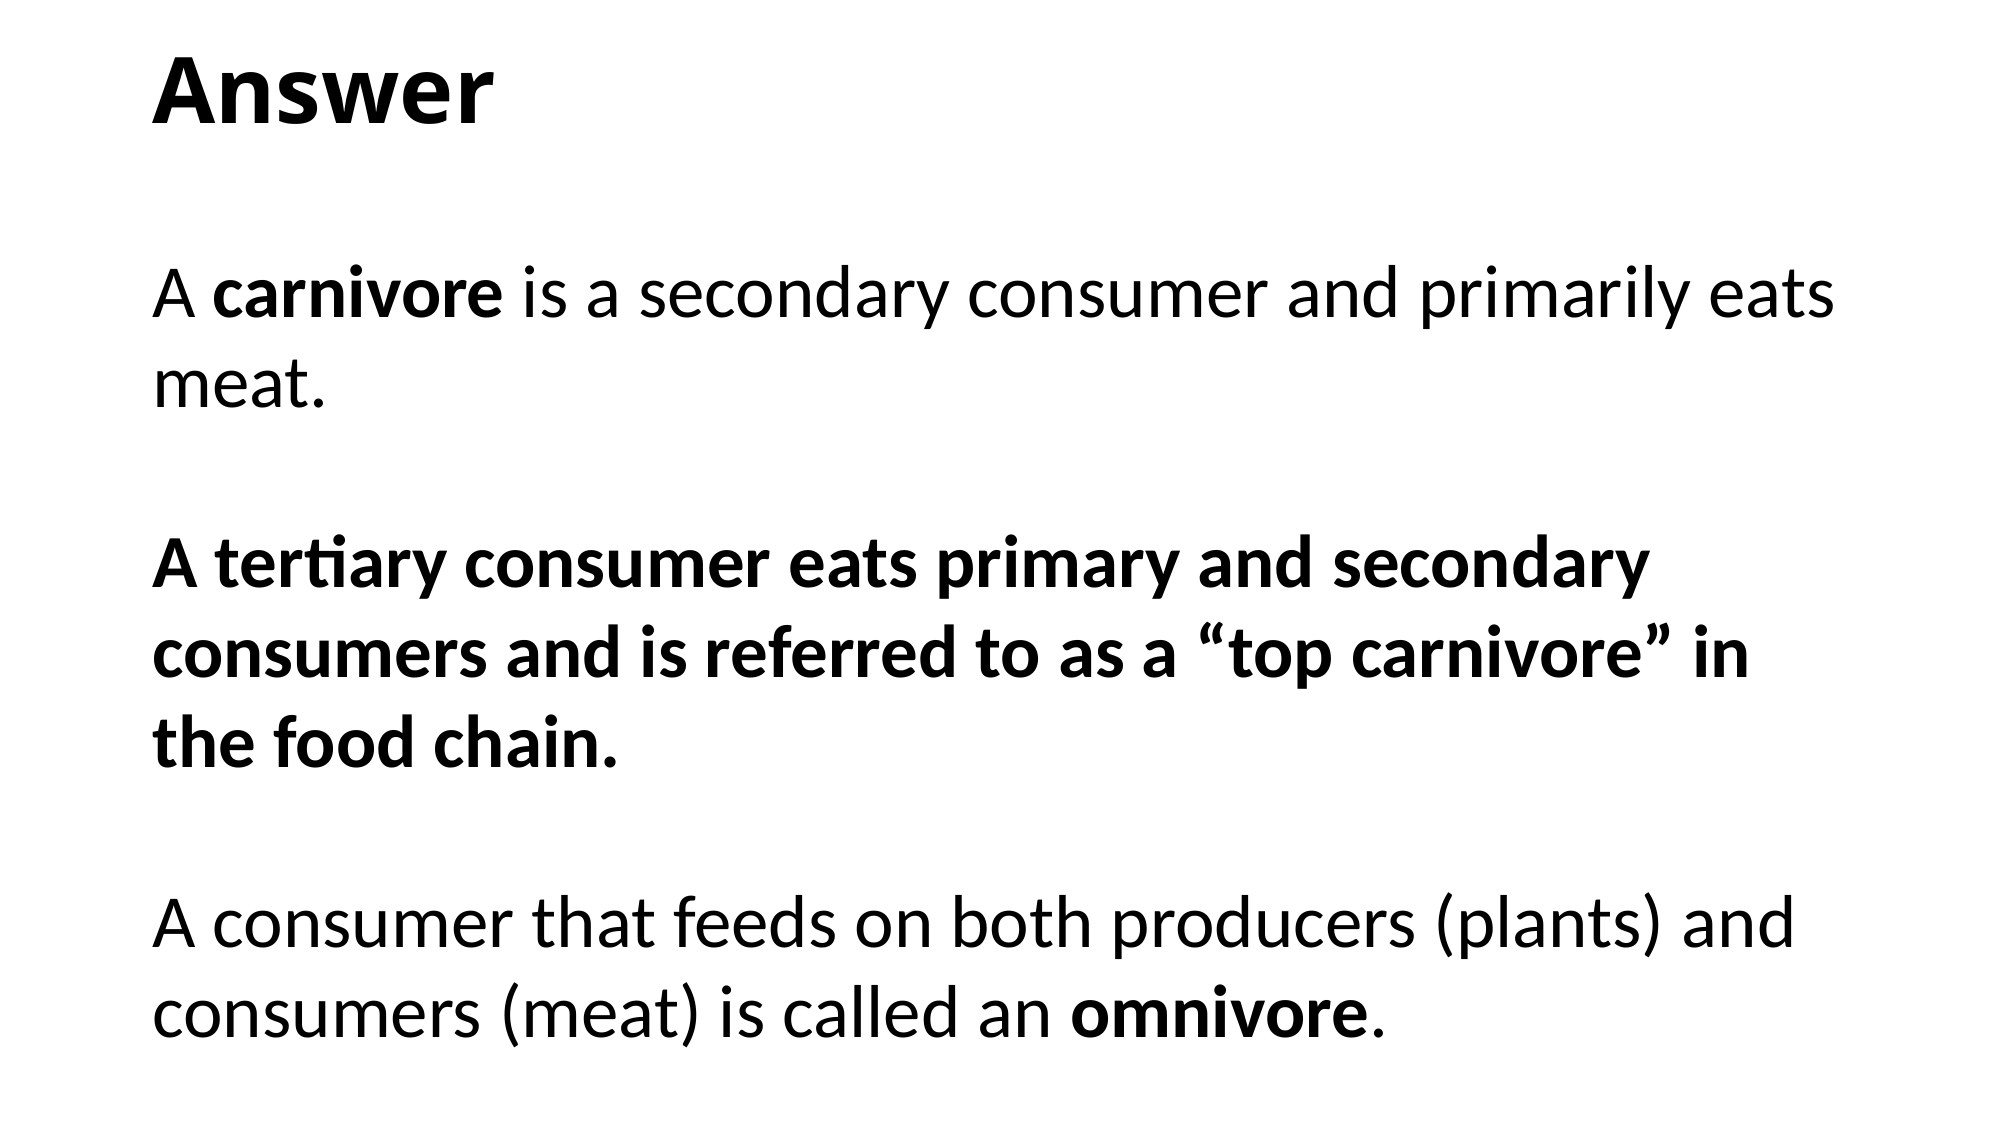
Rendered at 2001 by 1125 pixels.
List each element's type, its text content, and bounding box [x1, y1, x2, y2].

title Answer [137, 0, 1863, 155]
list A carnivore is a secondary consumer and primarily eats meat. A tertiary consumer eats primary and secondary consumers and is referred to as a “top carnivore” in the food chain. A consumer that feeds on both producers (plants) and consumers (meat) is called an omnivore. [137, 155, 1863, 1089]
